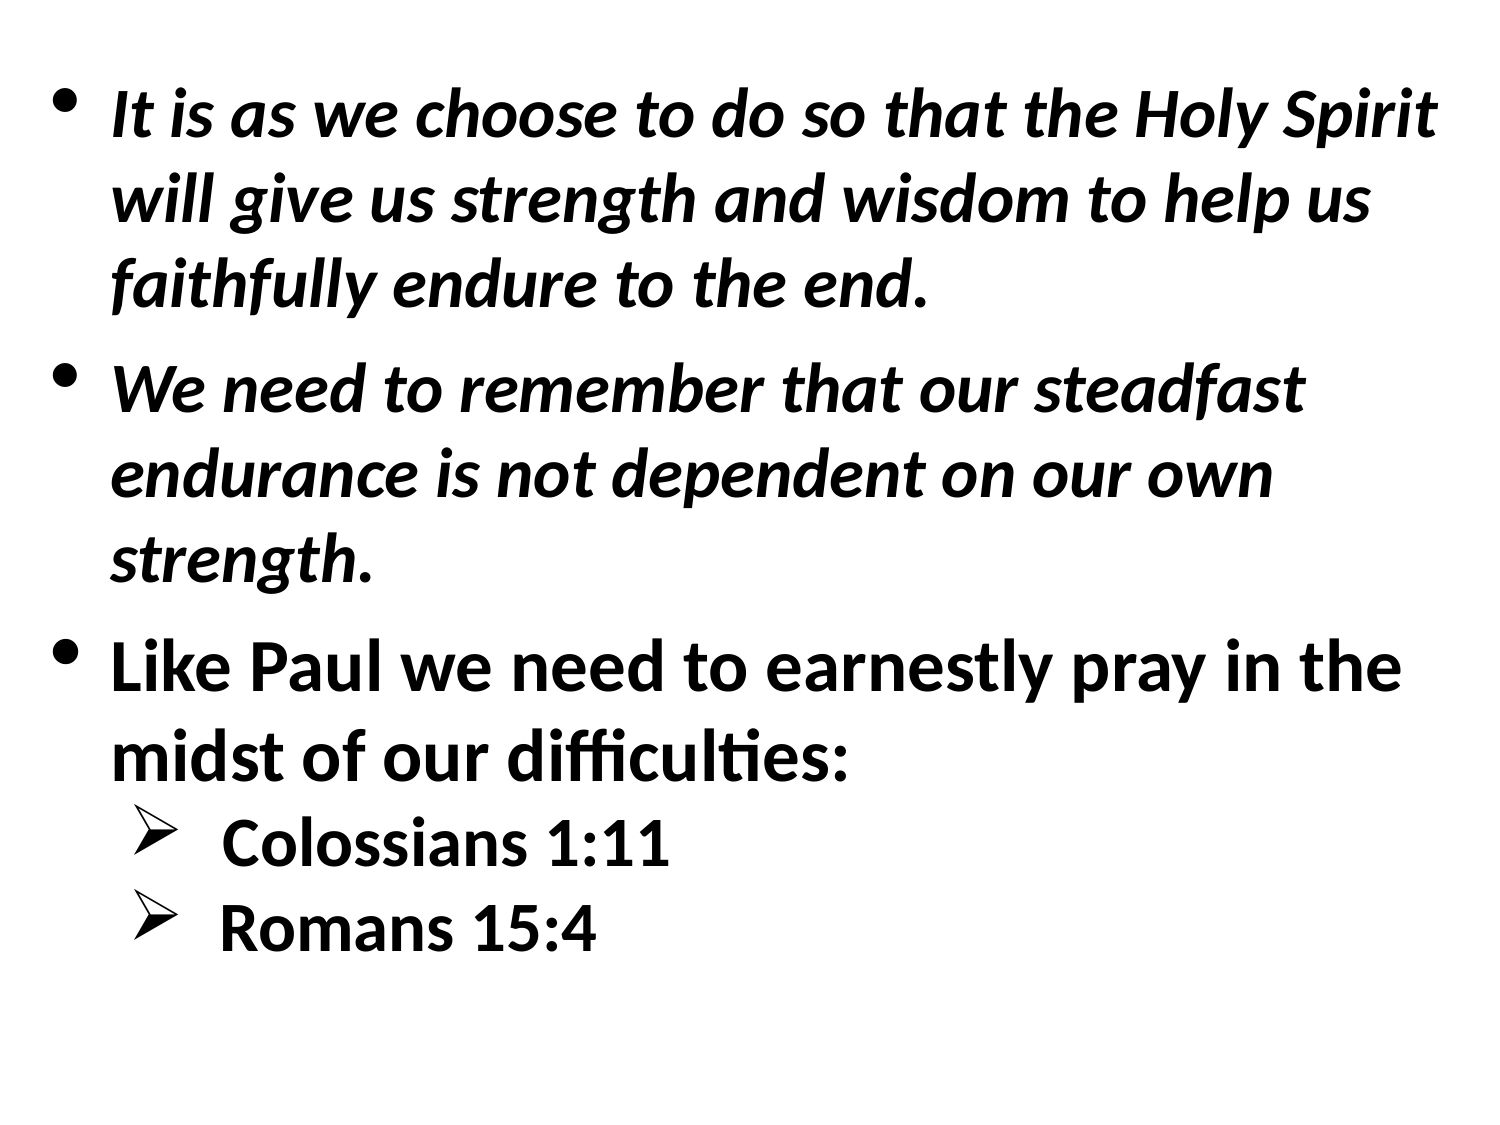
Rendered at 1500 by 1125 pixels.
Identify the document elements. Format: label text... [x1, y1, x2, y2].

text_box It is as we choose to do so that the Holy Spirit will give us strength and wisdom to help us faithfully endure to the end. We need to remember that our steadfast endurance is not dependent on our own strength. Like Paul we need to earnestly pray in the midst of our difficulties: Colossians 1:11 Romans 15:4 [39, 59, 1500, 974]
